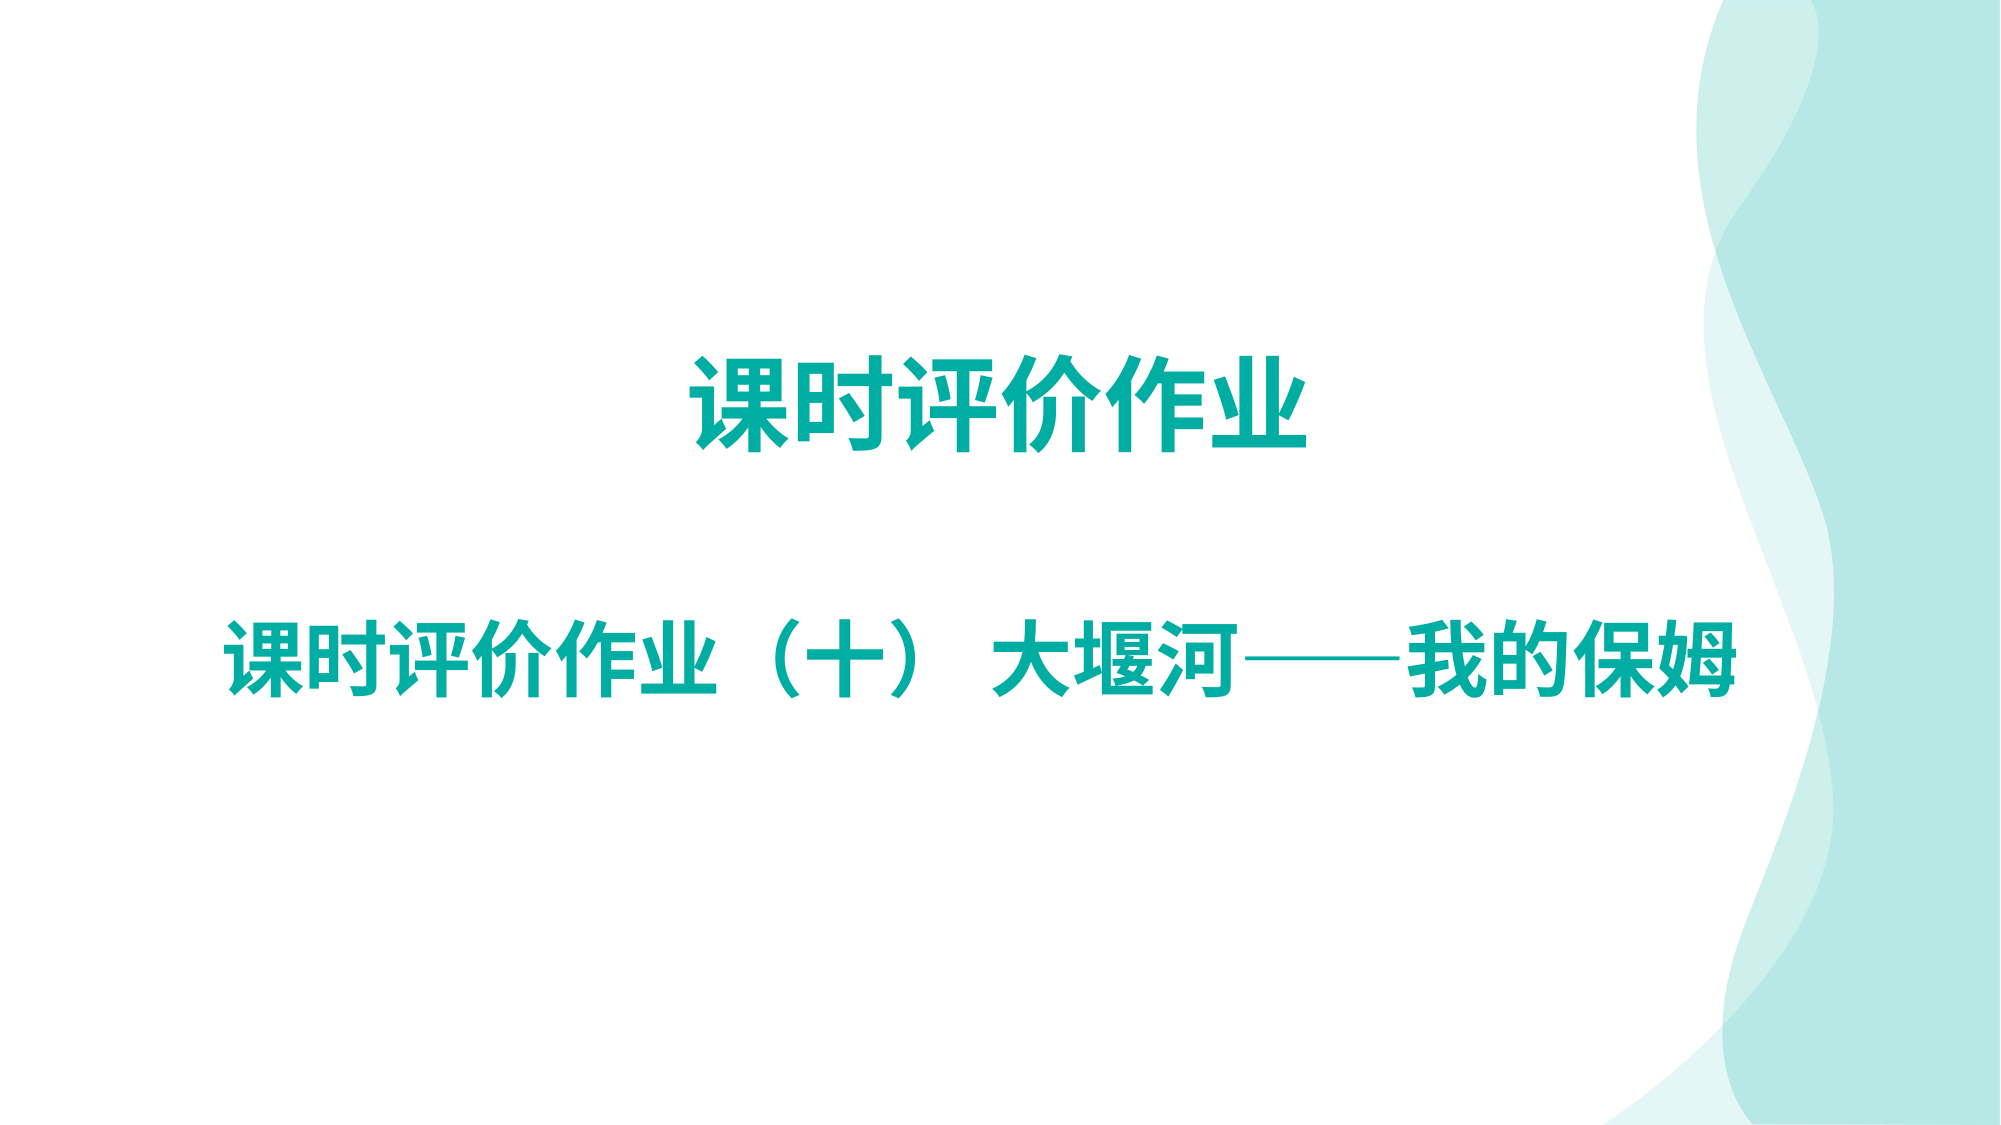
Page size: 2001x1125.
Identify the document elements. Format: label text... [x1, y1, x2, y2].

text_box 课时评价作业 [0, 329, 2000, 461]
picture [0, 0, 2000, 329]
picture [0, 461, 2000, 1125]
text_box 课时评价作业（十） 大堰河——我的保姆 [76, 602, 1884, 805]
